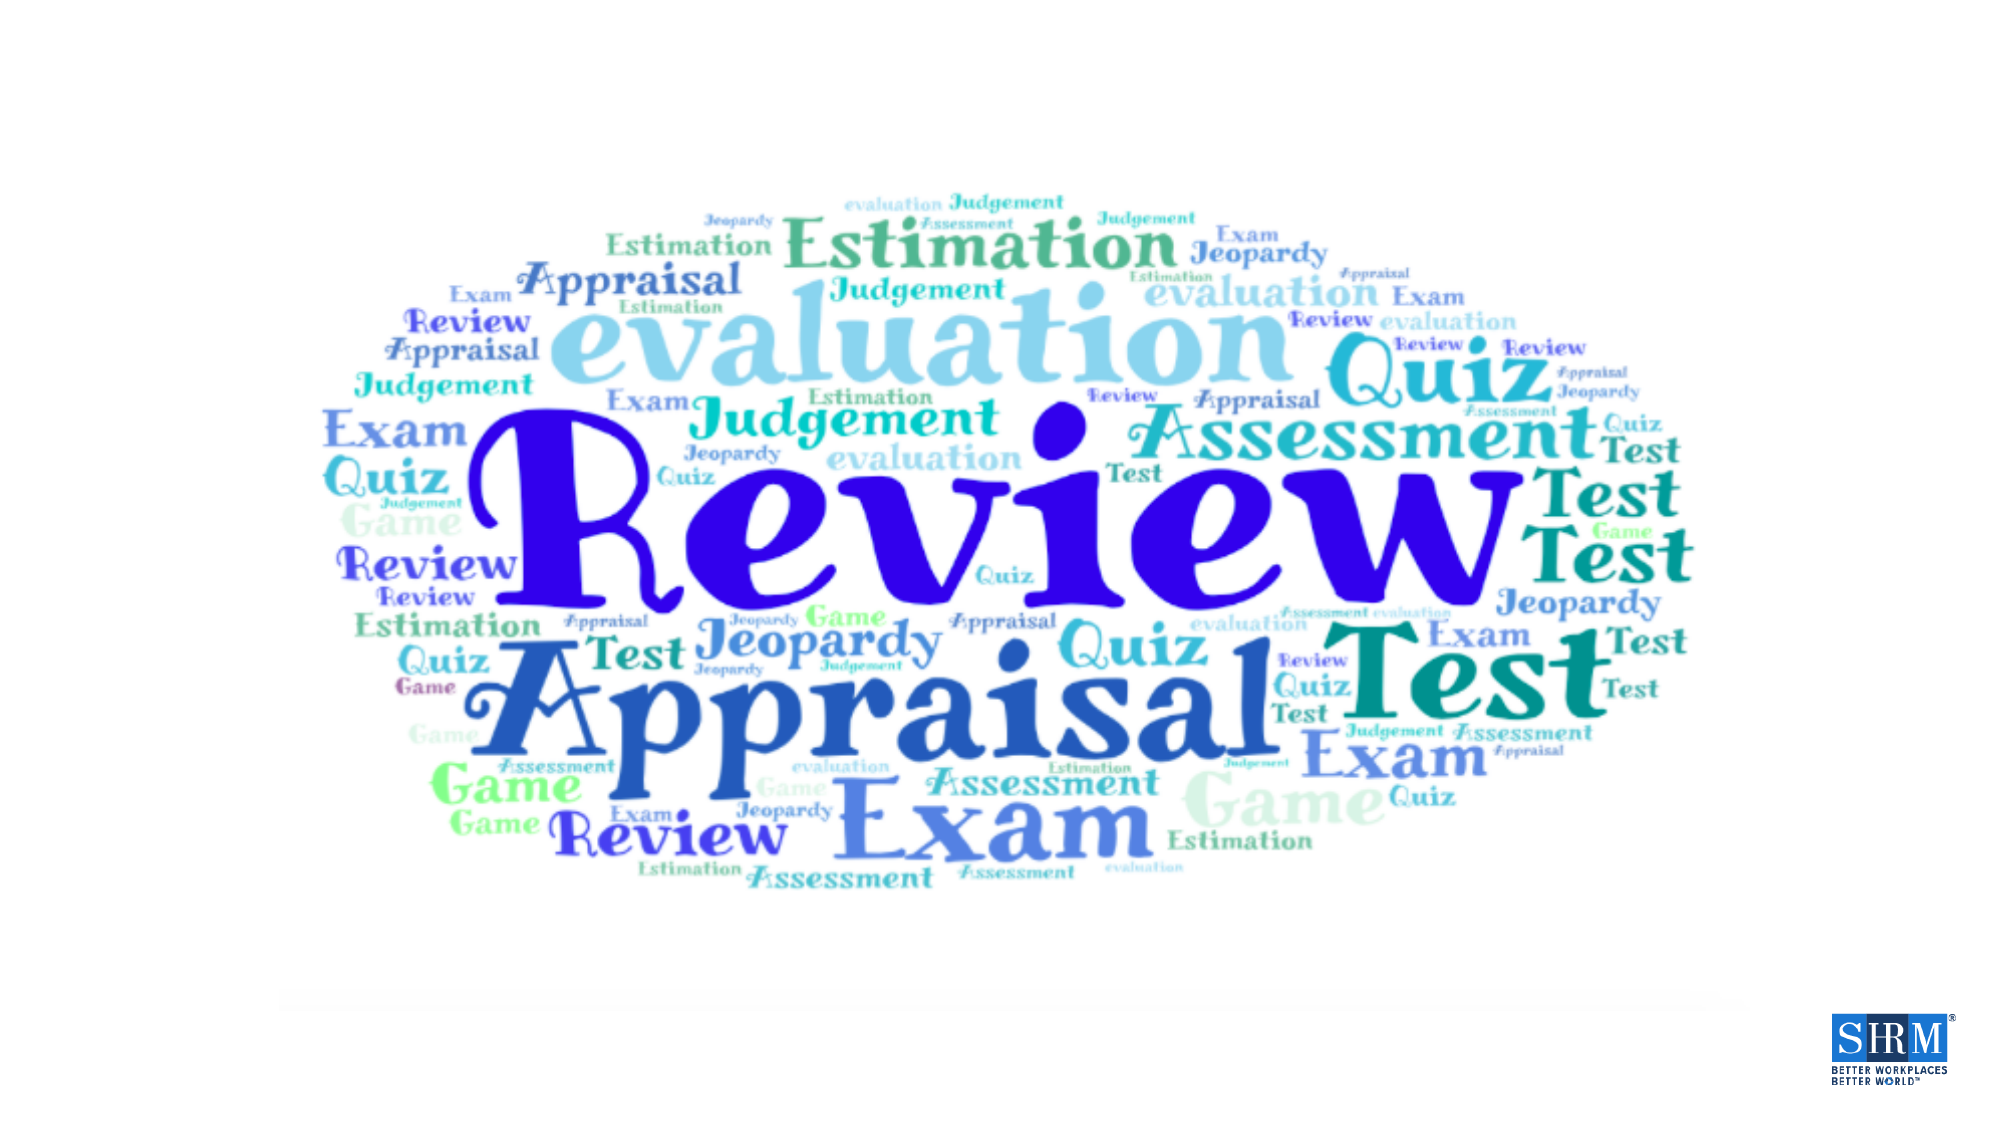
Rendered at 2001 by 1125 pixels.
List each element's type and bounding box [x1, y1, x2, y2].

picture [1832, 1013, 1956, 1085]
picture [279, 51, 1750, 1011]
